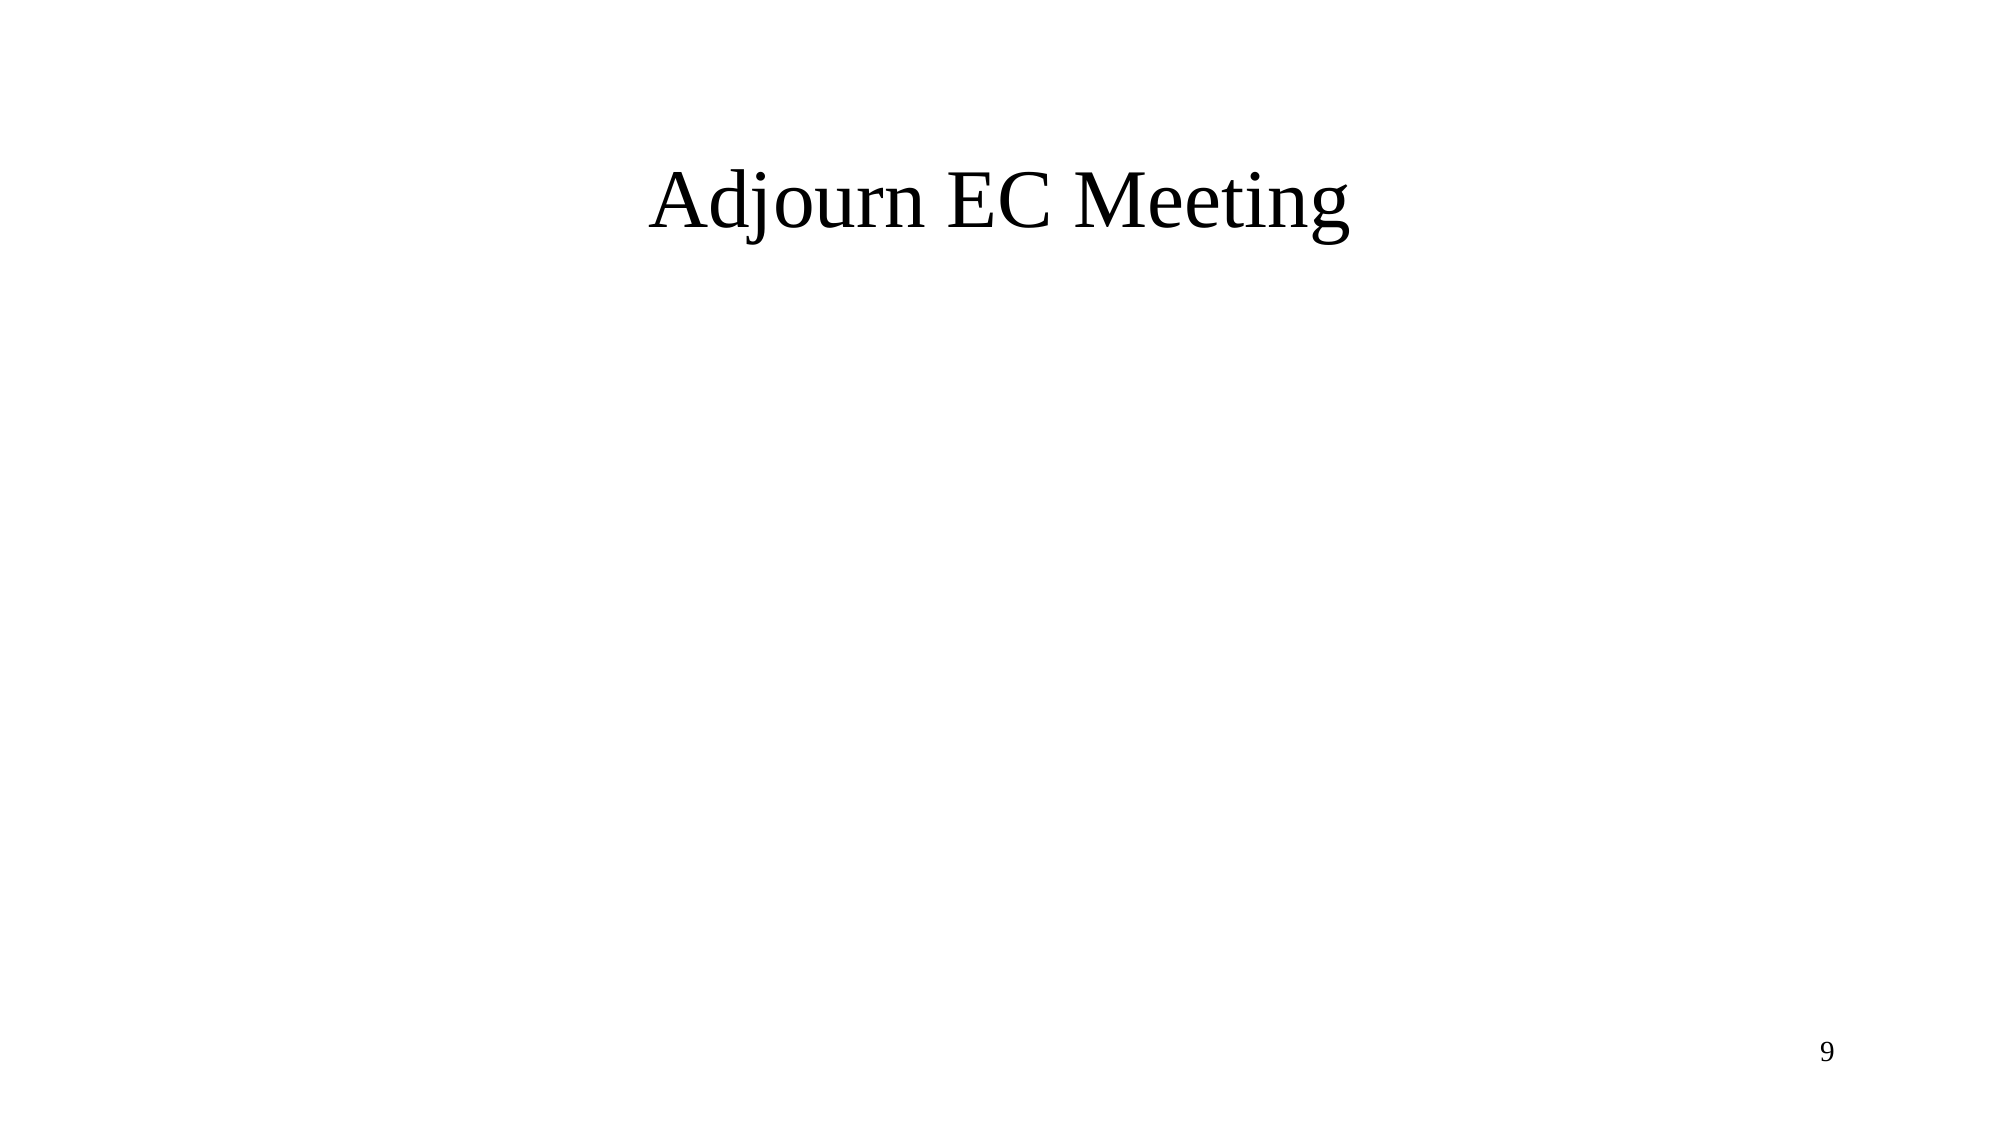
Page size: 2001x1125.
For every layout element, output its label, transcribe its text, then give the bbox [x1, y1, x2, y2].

slide_number 9 [1433, 1024, 1851, 1101]
title Adjourn EC Meeting [149, 99, 1851, 288]
